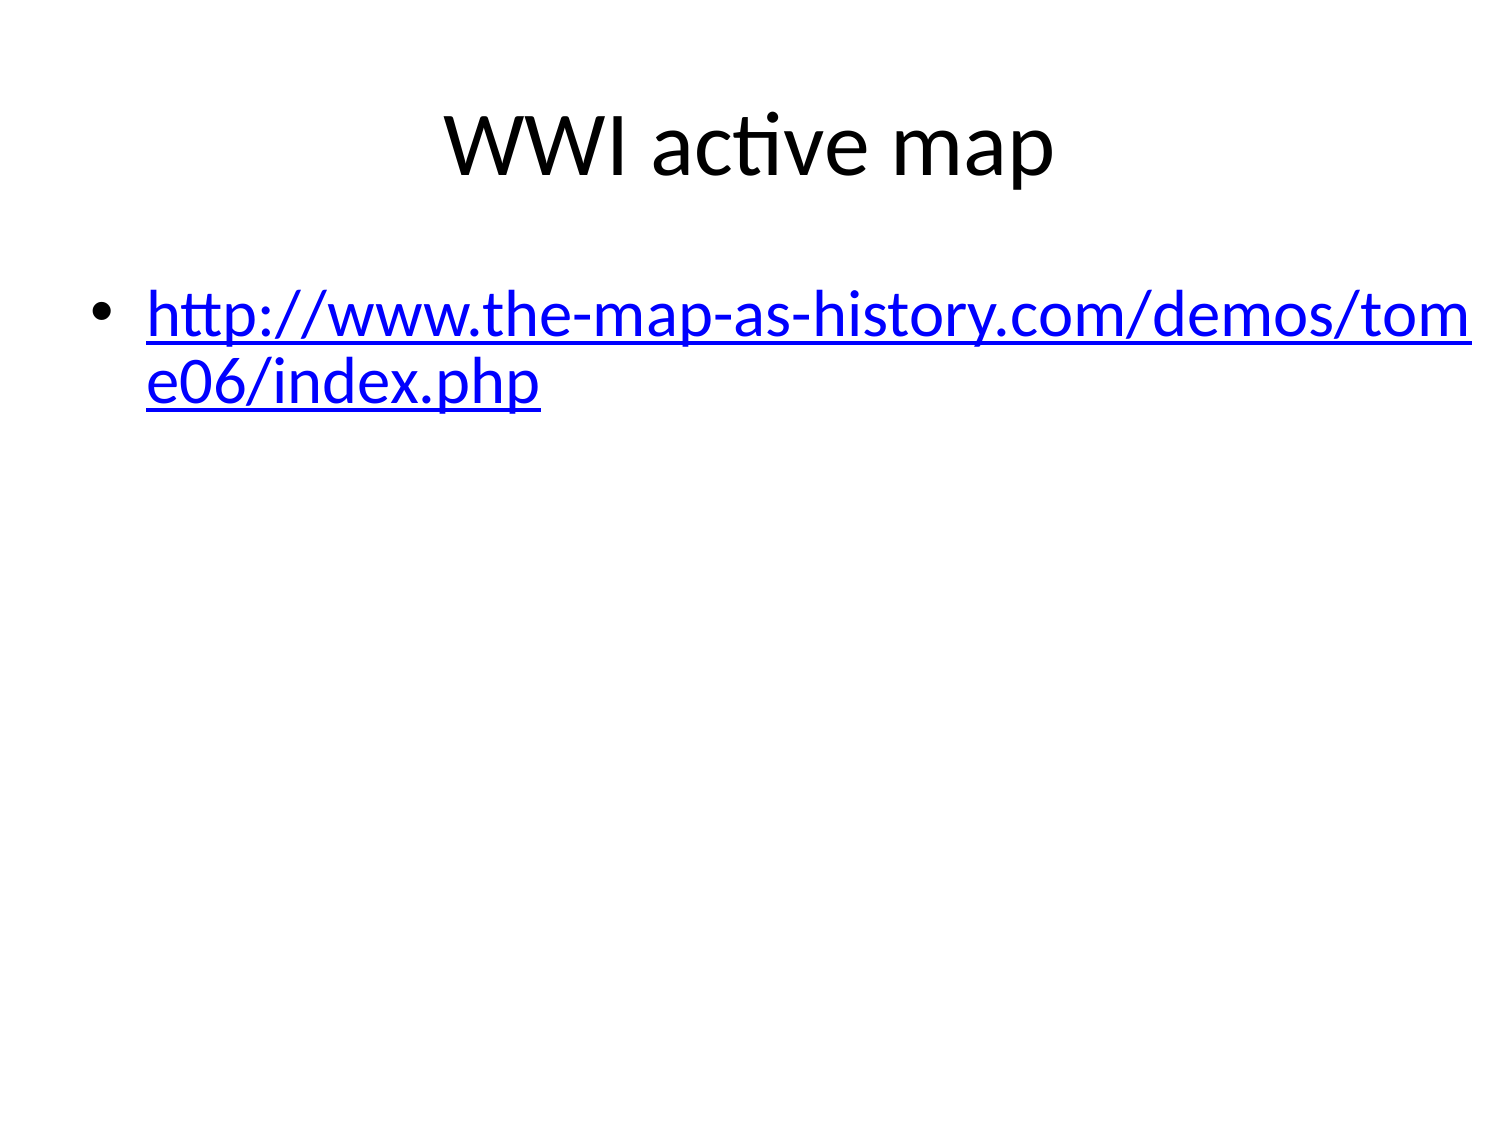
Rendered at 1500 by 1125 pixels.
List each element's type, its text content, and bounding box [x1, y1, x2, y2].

title WWI active map [75, 45, 1425, 233]
list http://www.the-map-as-history.com/demos/tome06/index.php [75, 262, 1500, 1005]
